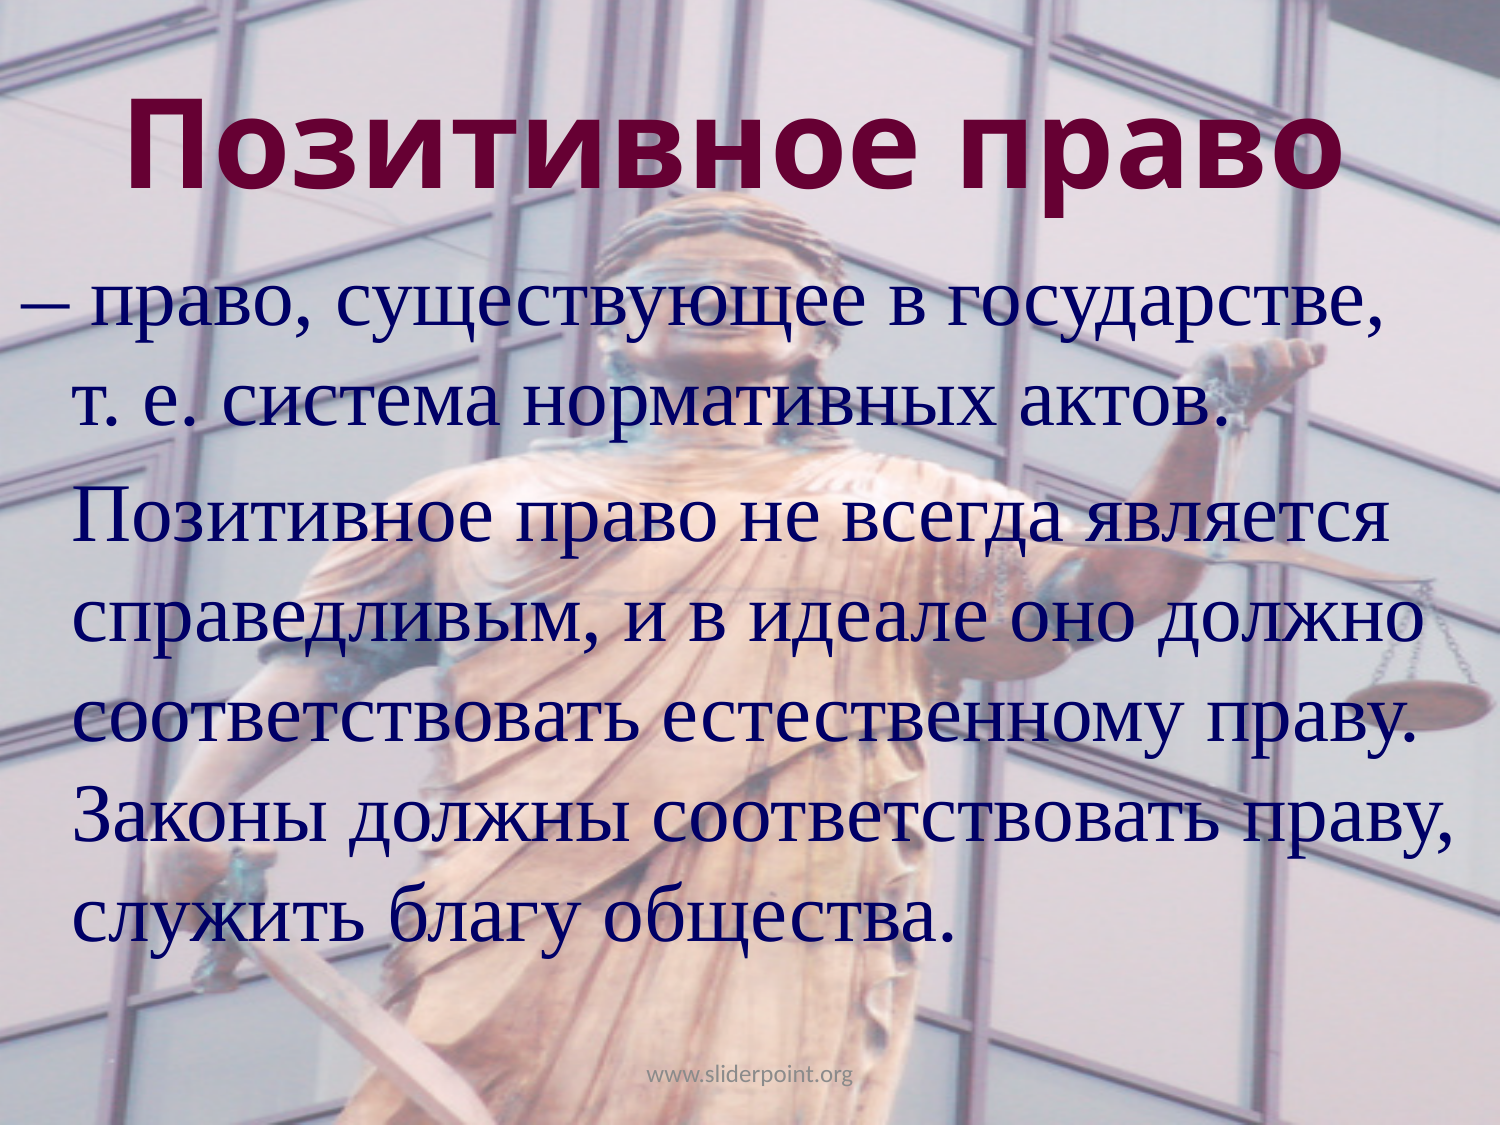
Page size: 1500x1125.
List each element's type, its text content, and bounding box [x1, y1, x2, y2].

list — право, существующее в государстве, т. е. система нормативных актов. Позитивное право не всегда является справедливым, и в идеале оно должно соответствовать естественному праву. Законы должны соответствовать праву, служить благу общества. [0, 234, 1500, 1125]
title Позитивное право [75, 45, 1425, 233]
footer www.sliderpoint.org [512, 1042, 988, 1103]
